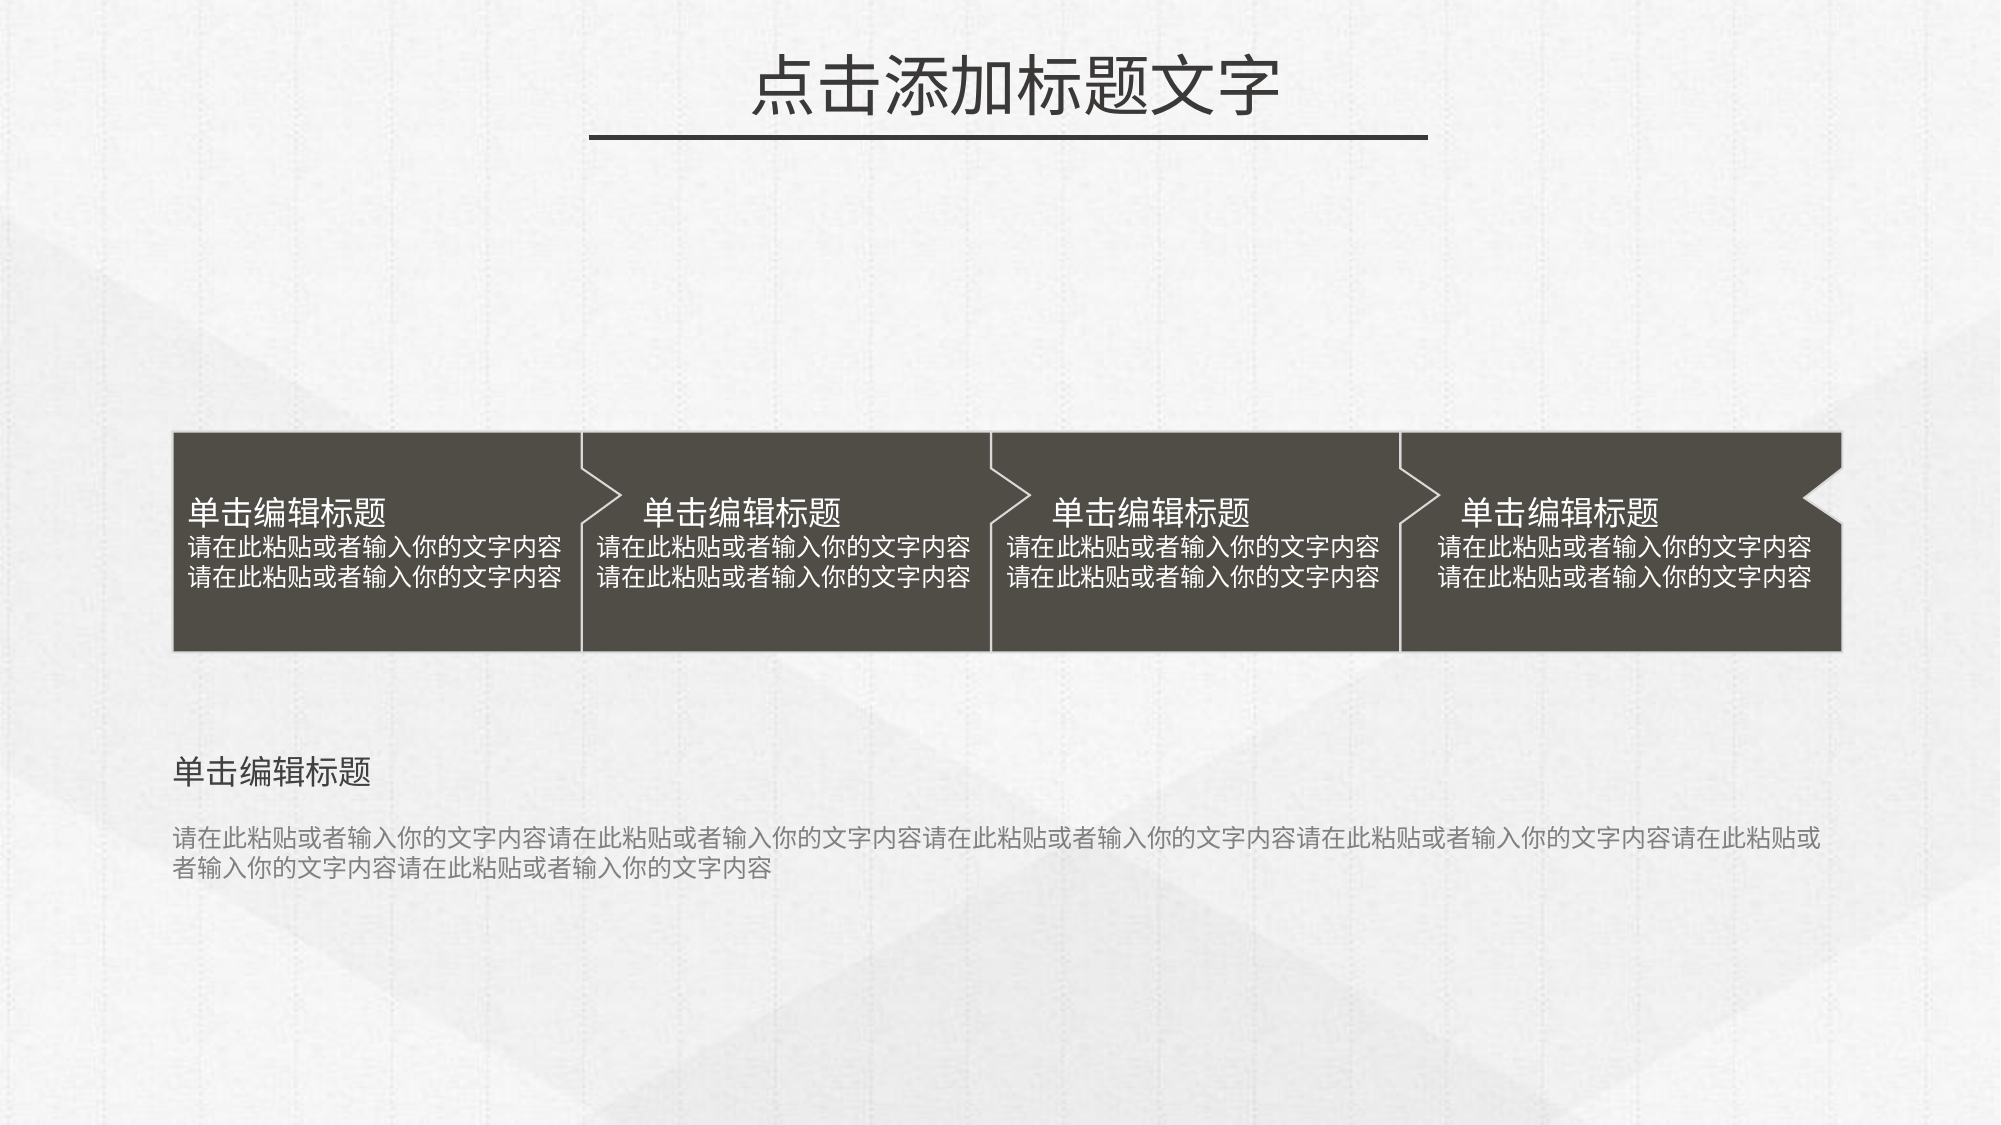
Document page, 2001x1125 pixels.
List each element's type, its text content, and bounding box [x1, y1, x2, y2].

text_box 单击编辑标题 请在此粘贴或者输入你的文字内容 请在此粘贴或者输入你的文字内容 [1402, 430, 1844, 654]
picture [0, 0, 2000, 1125]
text_box 单击编辑标题 [157, 743, 1409, 799]
text_box 请在此粘贴或者输入你的文字内容请在此粘贴或者输入你的文字内容请在此粘贴或者输入你的文字内容请在此粘贴或者输入你的文字内容请在此粘贴或者输入你的文字内容请在此粘贴或者输入你的文字内容 [157, 814, 1861, 950]
text_box 单击编辑标题 请在此粘贴或者输入你的文字内容 请在此粘贴或者输入你的文字内容 [993, 430, 1441, 654]
text_box 单击编辑标题 请在此粘贴或者输入你的文字内容 请在此粘贴或者输入你的文字内容 [583, 430, 1032, 654]
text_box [561, 36, 1472, 138]
text_box 单击编辑标题 请在此粘贴或者输入你的文字内容 请在此粘贴或者输入你的文字内容 [171, 430, 623, 654]
